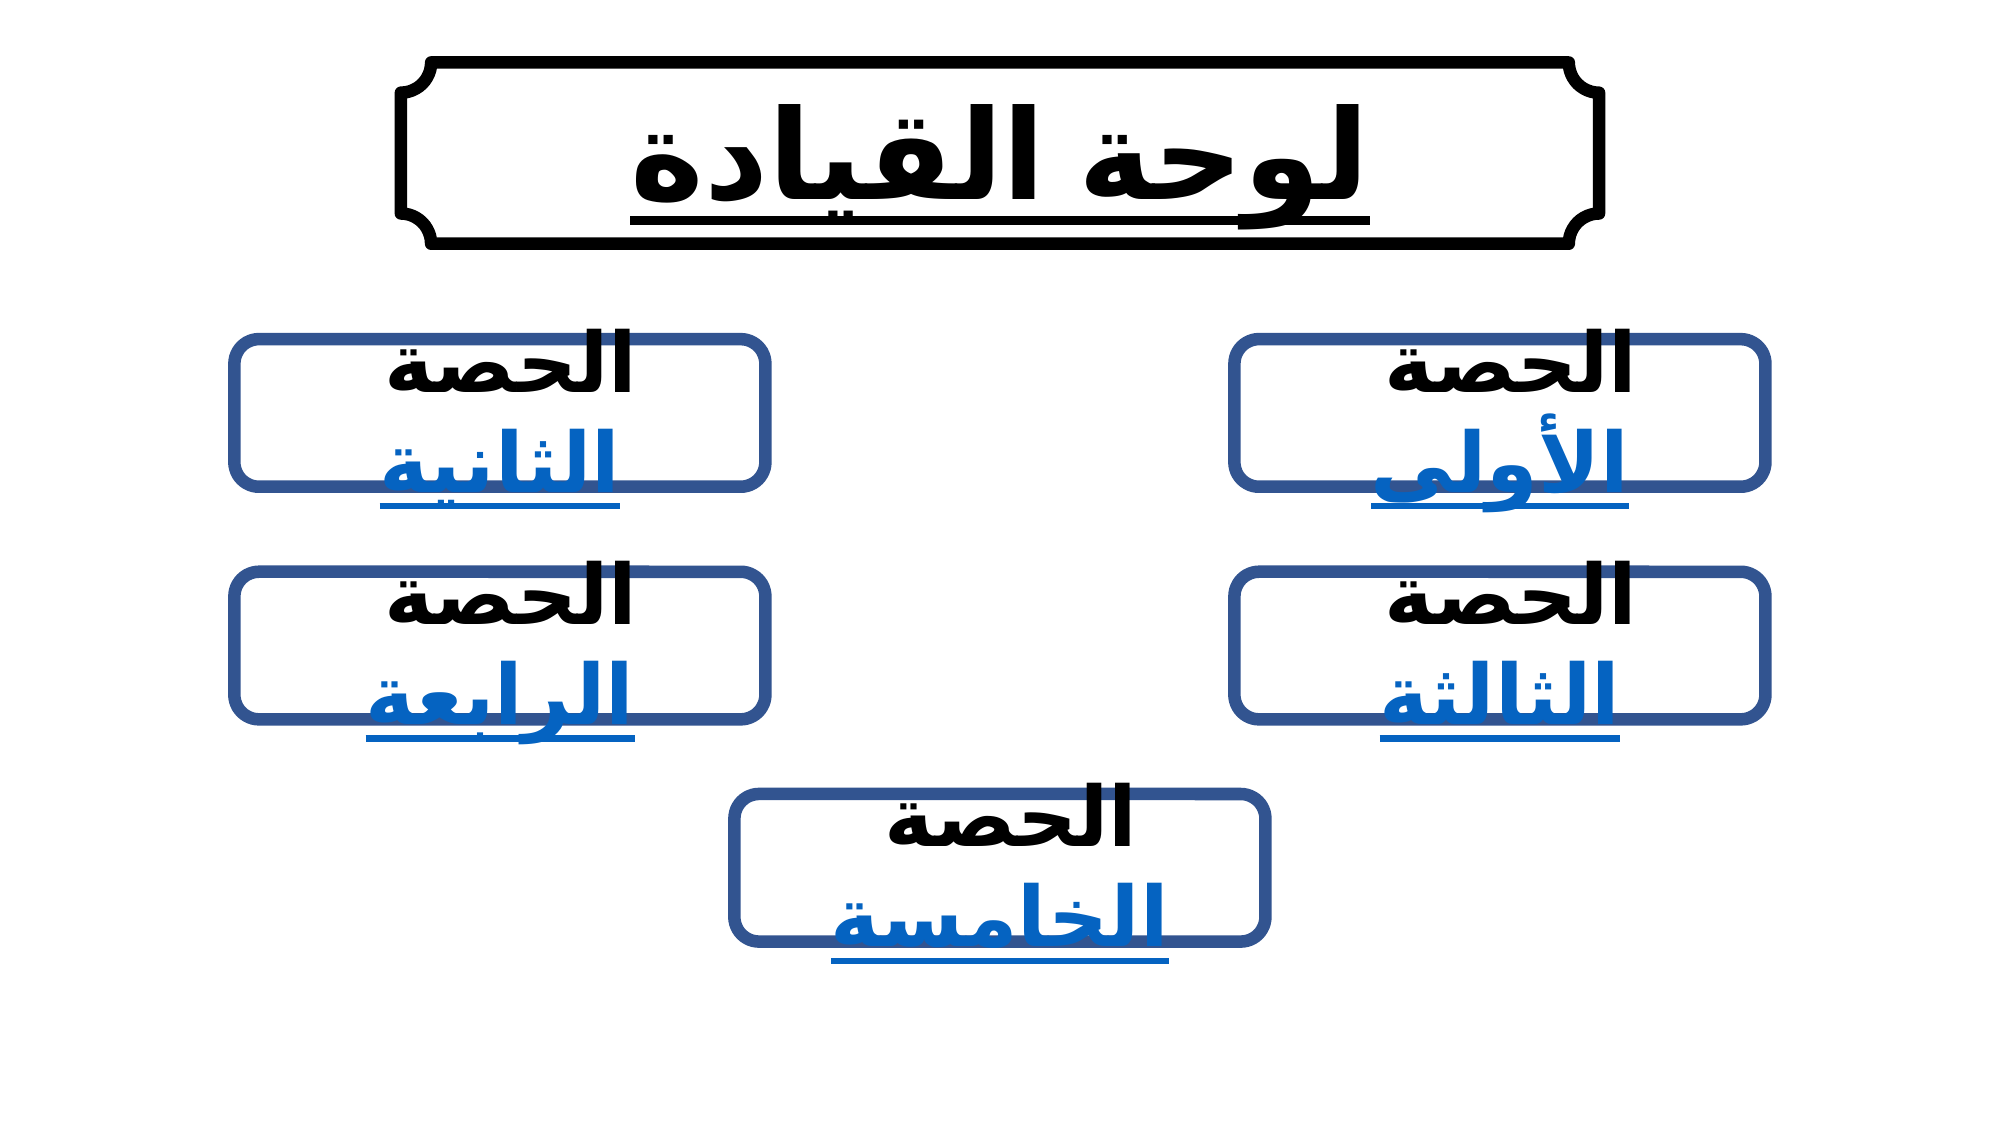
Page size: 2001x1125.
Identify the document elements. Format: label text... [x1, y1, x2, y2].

text_box الحصة الأولى [1233, 338, 1767, 488]
text_box الحصة الخامسة [733, 792, 1267, 943]
text_box الحصة الثانية [233, 338, 767, 488]
text_box الحصة الرابعة [233, 570, 767, 721]
text_box لوحة القيادة [400, 62, 1600, 244]
text_box الحصة الثالثة [1233, 570, 1767, 721]
